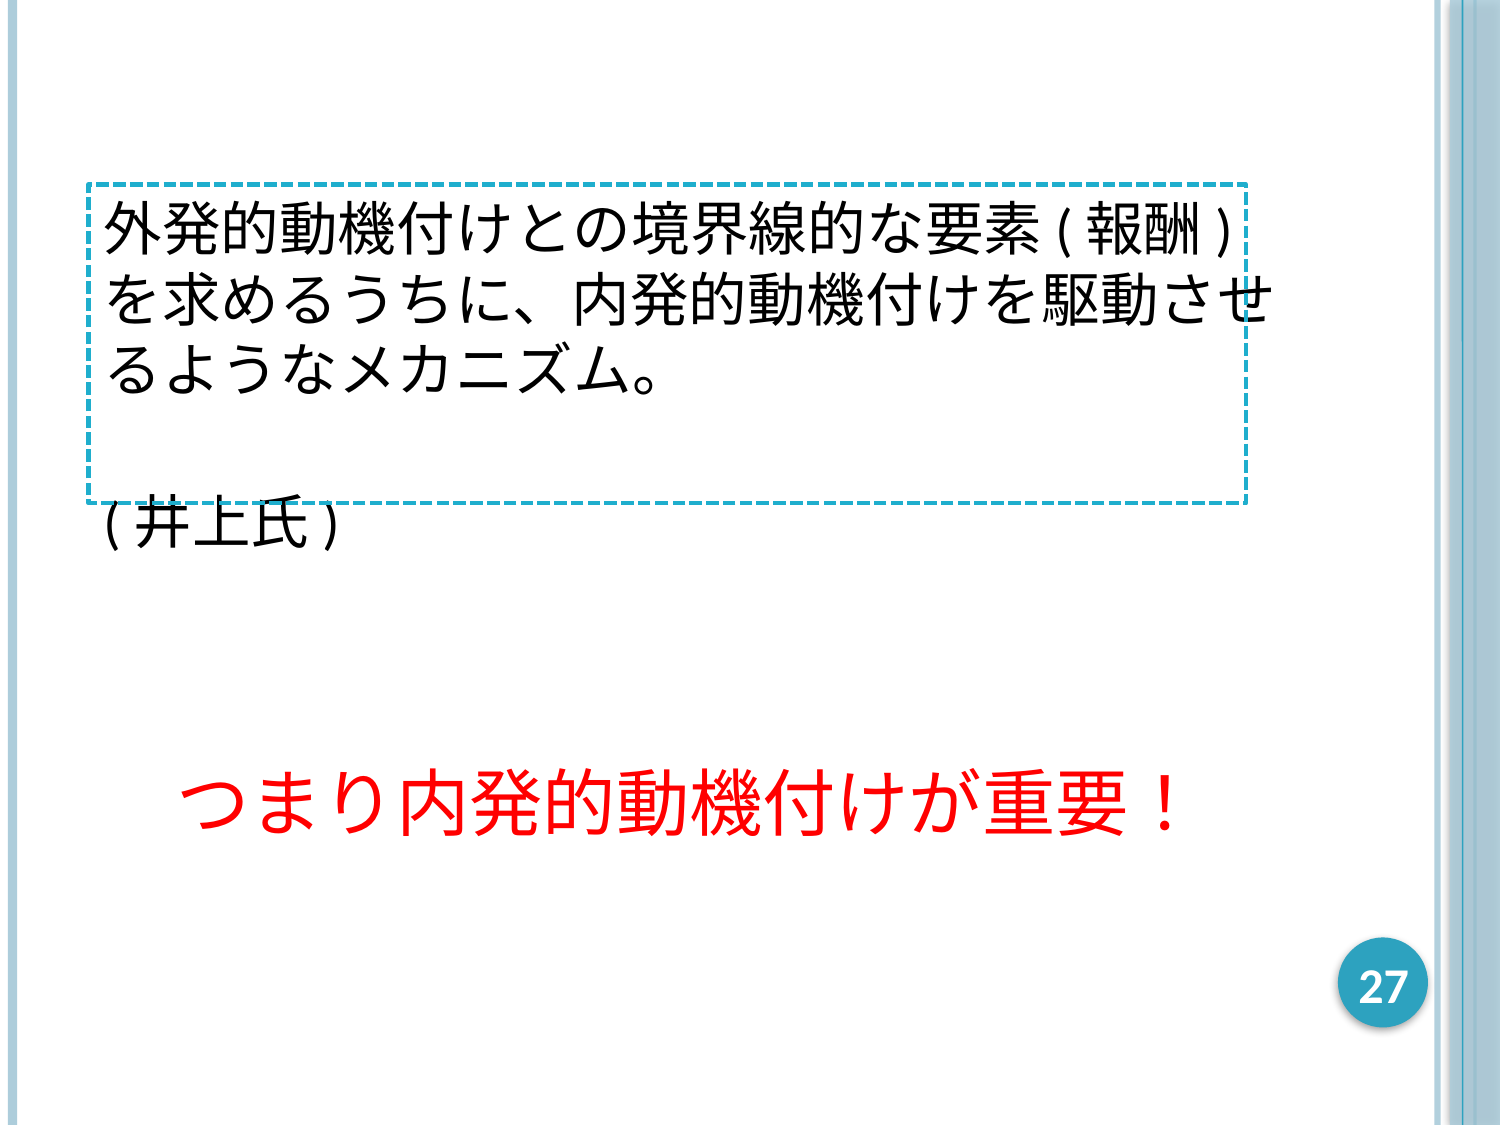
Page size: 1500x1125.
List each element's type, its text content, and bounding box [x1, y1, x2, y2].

list 外発的動機付けとの境界線的な要素(報酬)を求めるうちに、内発的動機付けを駆動させるようなメカニズム。 (井上氏) つまり内発的動機付けが重要！ [88, 184, 1314, 858]
slide_number 27 [1333, 940, 1434, 1027]
text_box [86, 182, 1248, 505]
